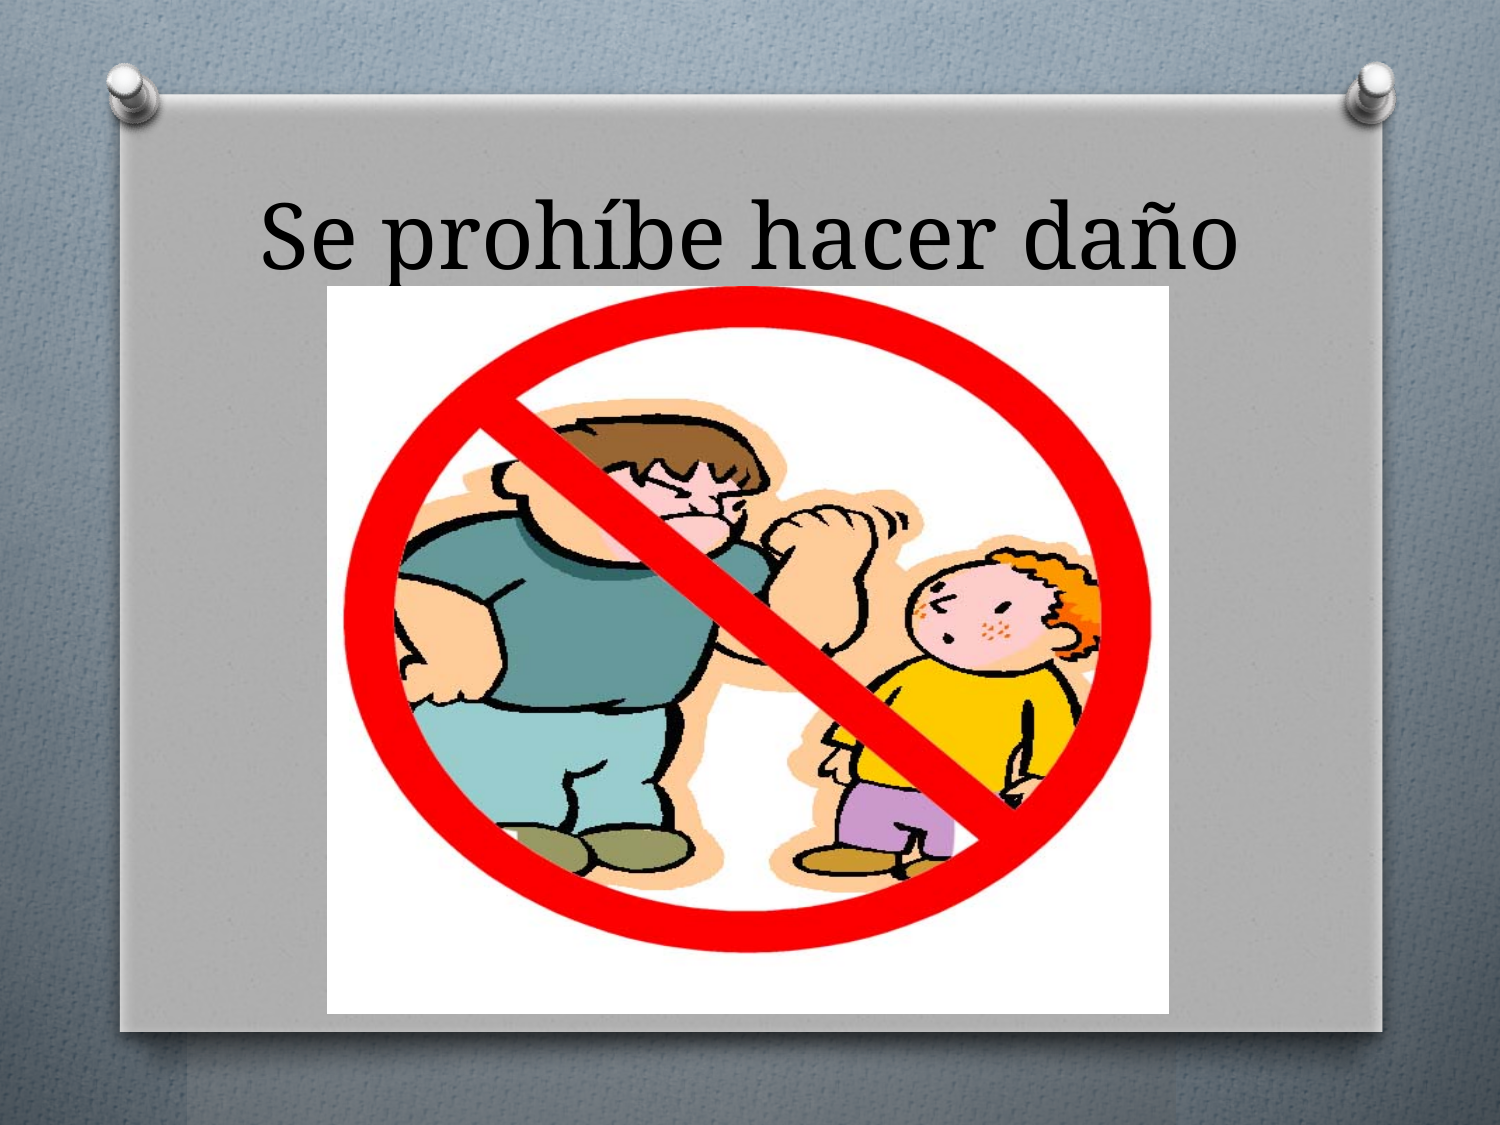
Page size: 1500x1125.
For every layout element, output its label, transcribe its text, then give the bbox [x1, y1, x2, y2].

picture [1317, 35, 1439, 156]
title Se prohíbe hacer daño [179, 134, 1323, 332]
picture [75, 29, 198, 153]
picture [327, 285, 1170, 1014]
